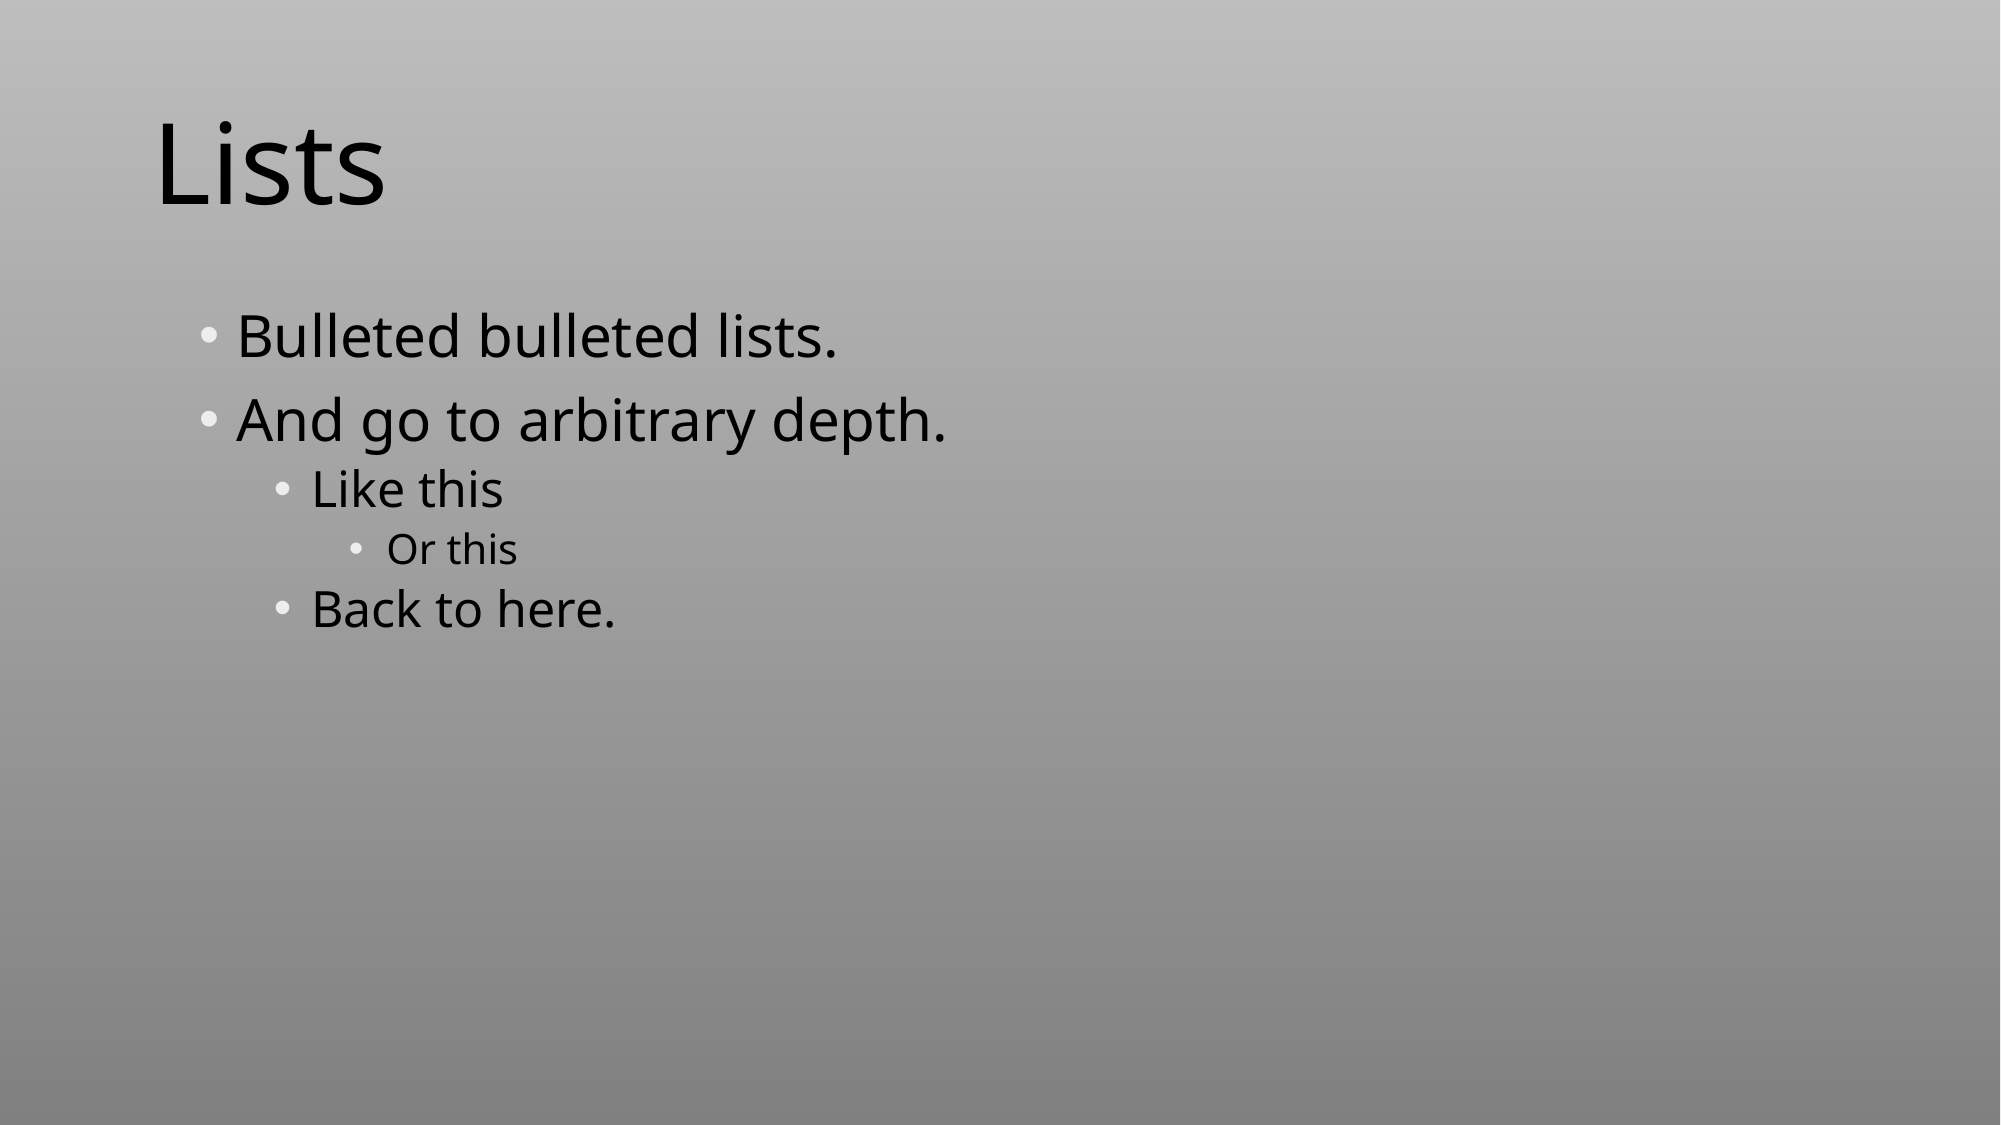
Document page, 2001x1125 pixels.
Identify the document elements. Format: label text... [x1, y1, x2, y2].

title Lists [137, 59, 1863, 278]
list Bulleted bulleted lists. And go to arbitrary depth. Like this Or this Back to here. [183, 299, 1863, 1014]
picture [0, 0, 2001, 1125]
